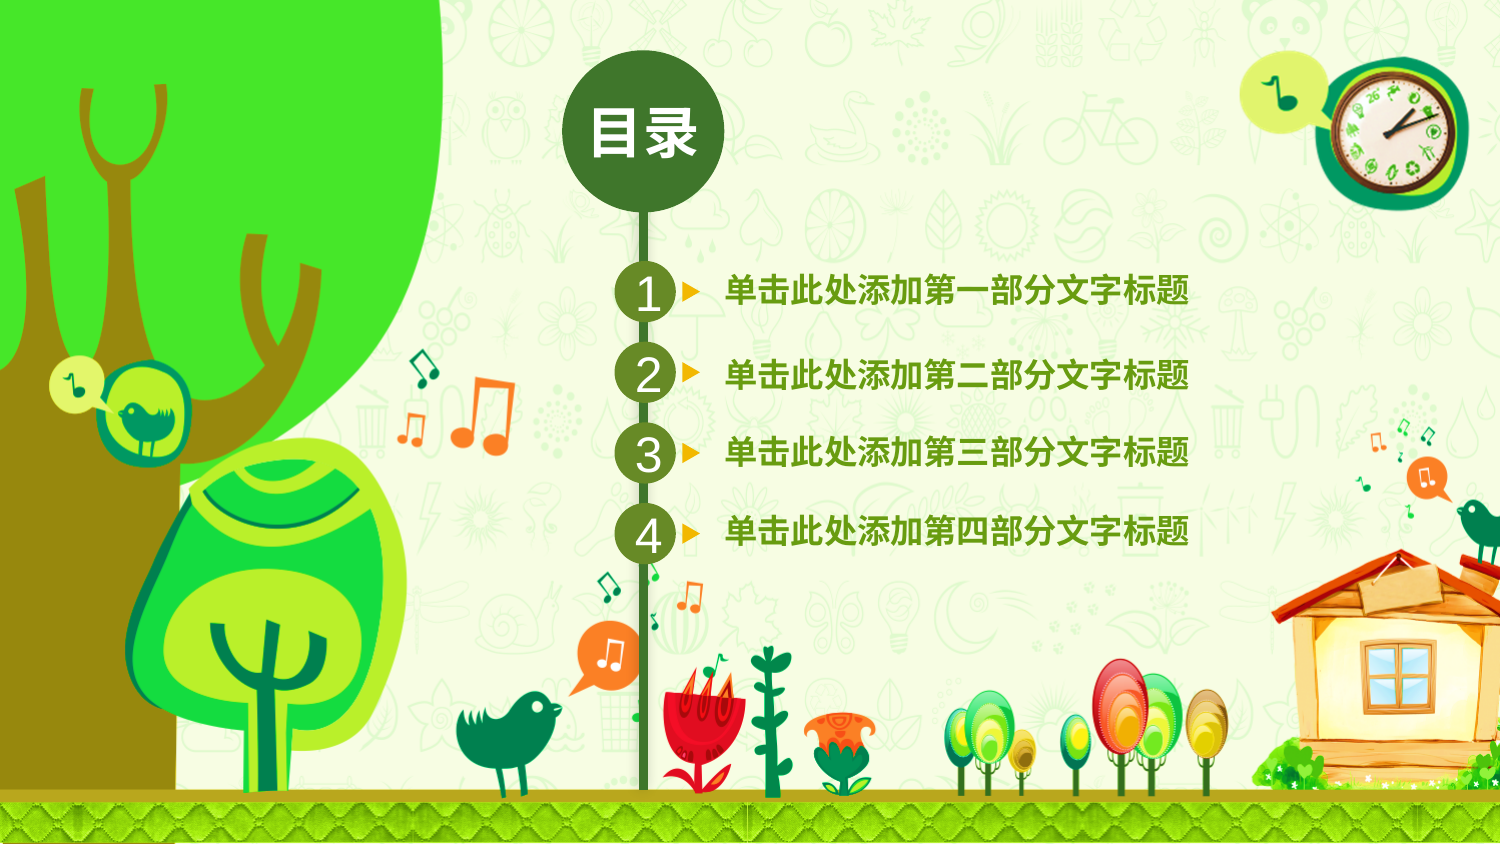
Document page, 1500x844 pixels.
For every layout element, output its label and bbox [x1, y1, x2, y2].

text_box [614, 260, 701, 323]
text_box [614, 422, 701, 484]
text_box [562, 50, 725, 790]
text_box [614, 341, 701, 403]
picture [0, 0, 1500, 844]
text_box [614, 502, 701, 565]
